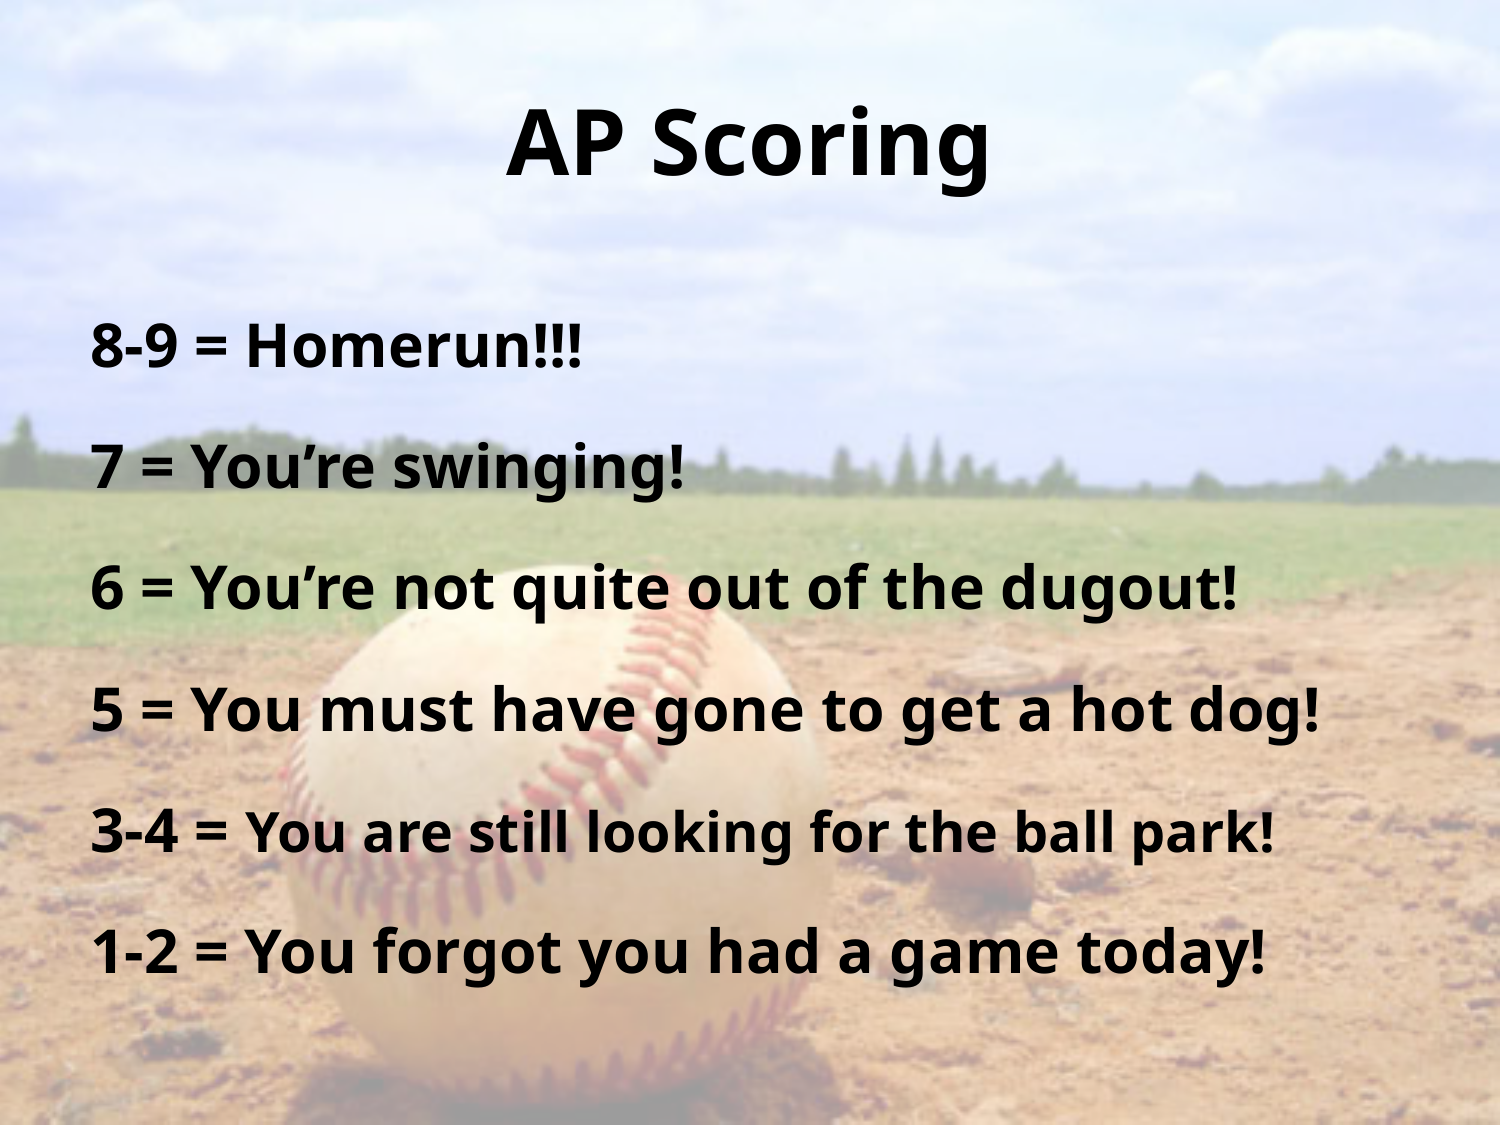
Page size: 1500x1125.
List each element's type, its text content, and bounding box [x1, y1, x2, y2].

title AP Scoring [75, 45, 1425, 233]
list 8-9 = Homerun!!! 7 = You’re swinging! 6 = You’re not quite out of the dugout! 5 = You must have gone to get a hot dog! 3-4 = You are still looking for the ball park! 1-2 = You forgot you had a game today! [75, 262, 1425, 1005]
